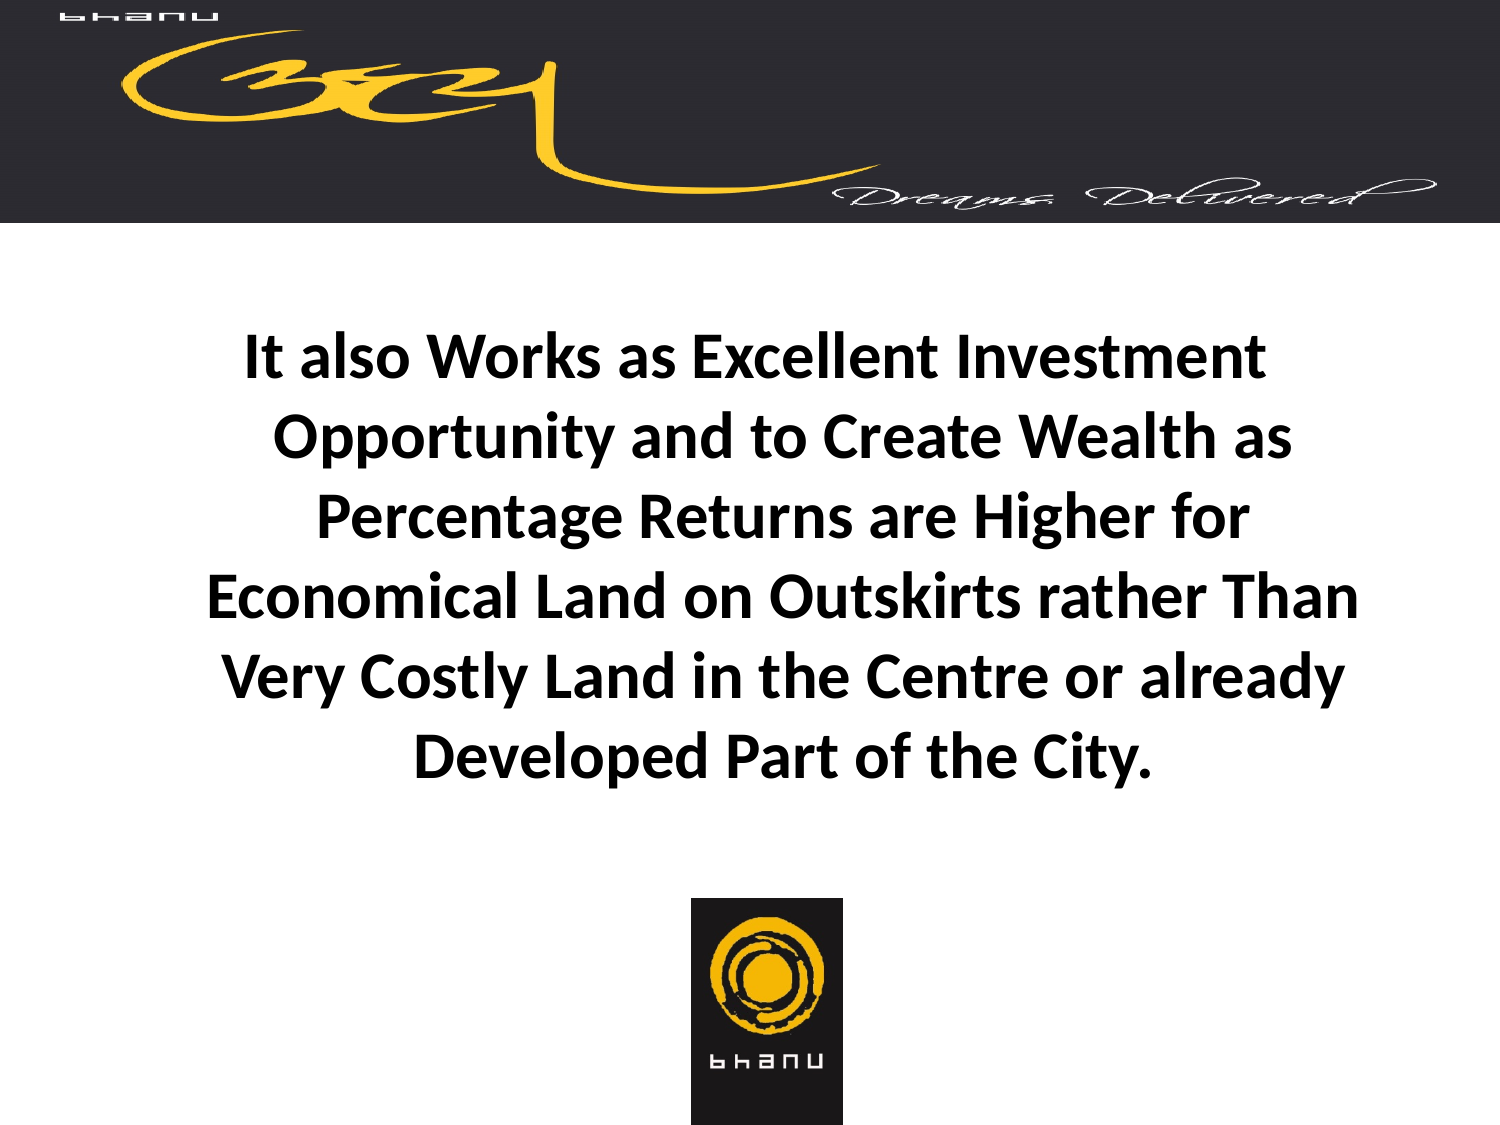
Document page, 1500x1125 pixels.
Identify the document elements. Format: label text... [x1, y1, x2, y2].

subtitle It also Works as Excellent Investment Opportunity and to Create Wealth as Percentage Returns are Higher for Economical Land on Outskirts rather Than Very Costly Land in the Centre or already Developed Part of the City. [117, 304, 1395, 879]
picture [691, 898, 843, 1125]
picture [0, 0, 1500, 223]
